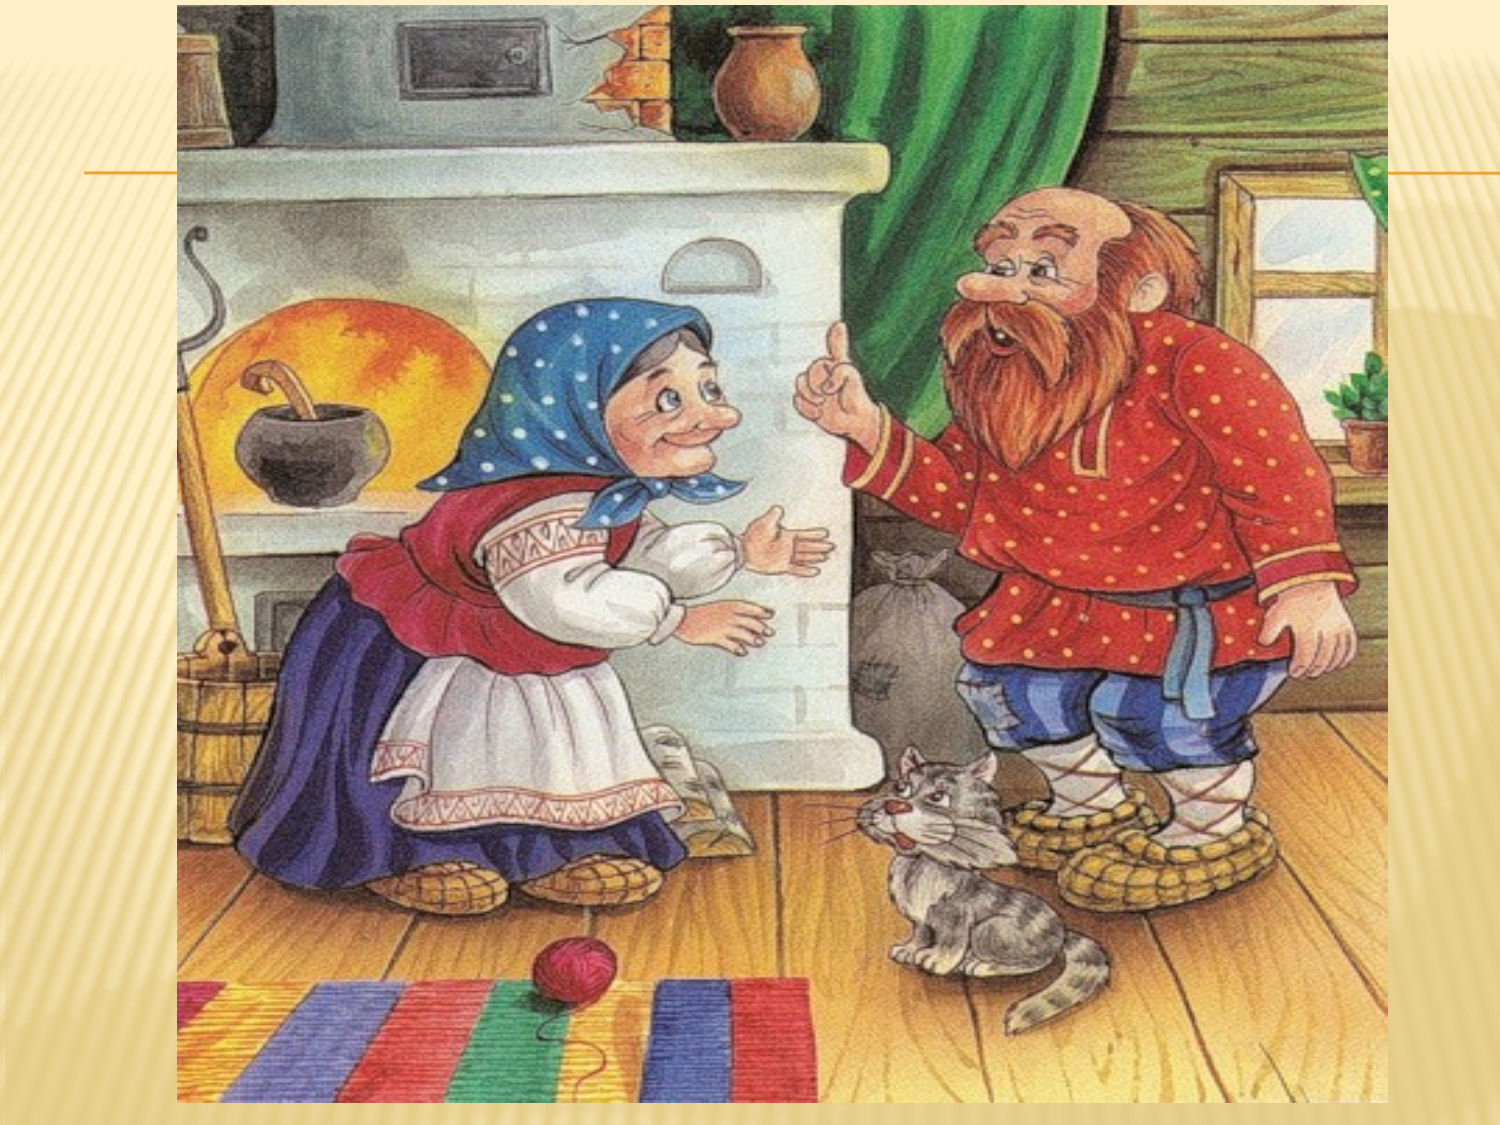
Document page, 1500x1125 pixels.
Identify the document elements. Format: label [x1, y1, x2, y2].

list [177, 5, 1389, 1103]
